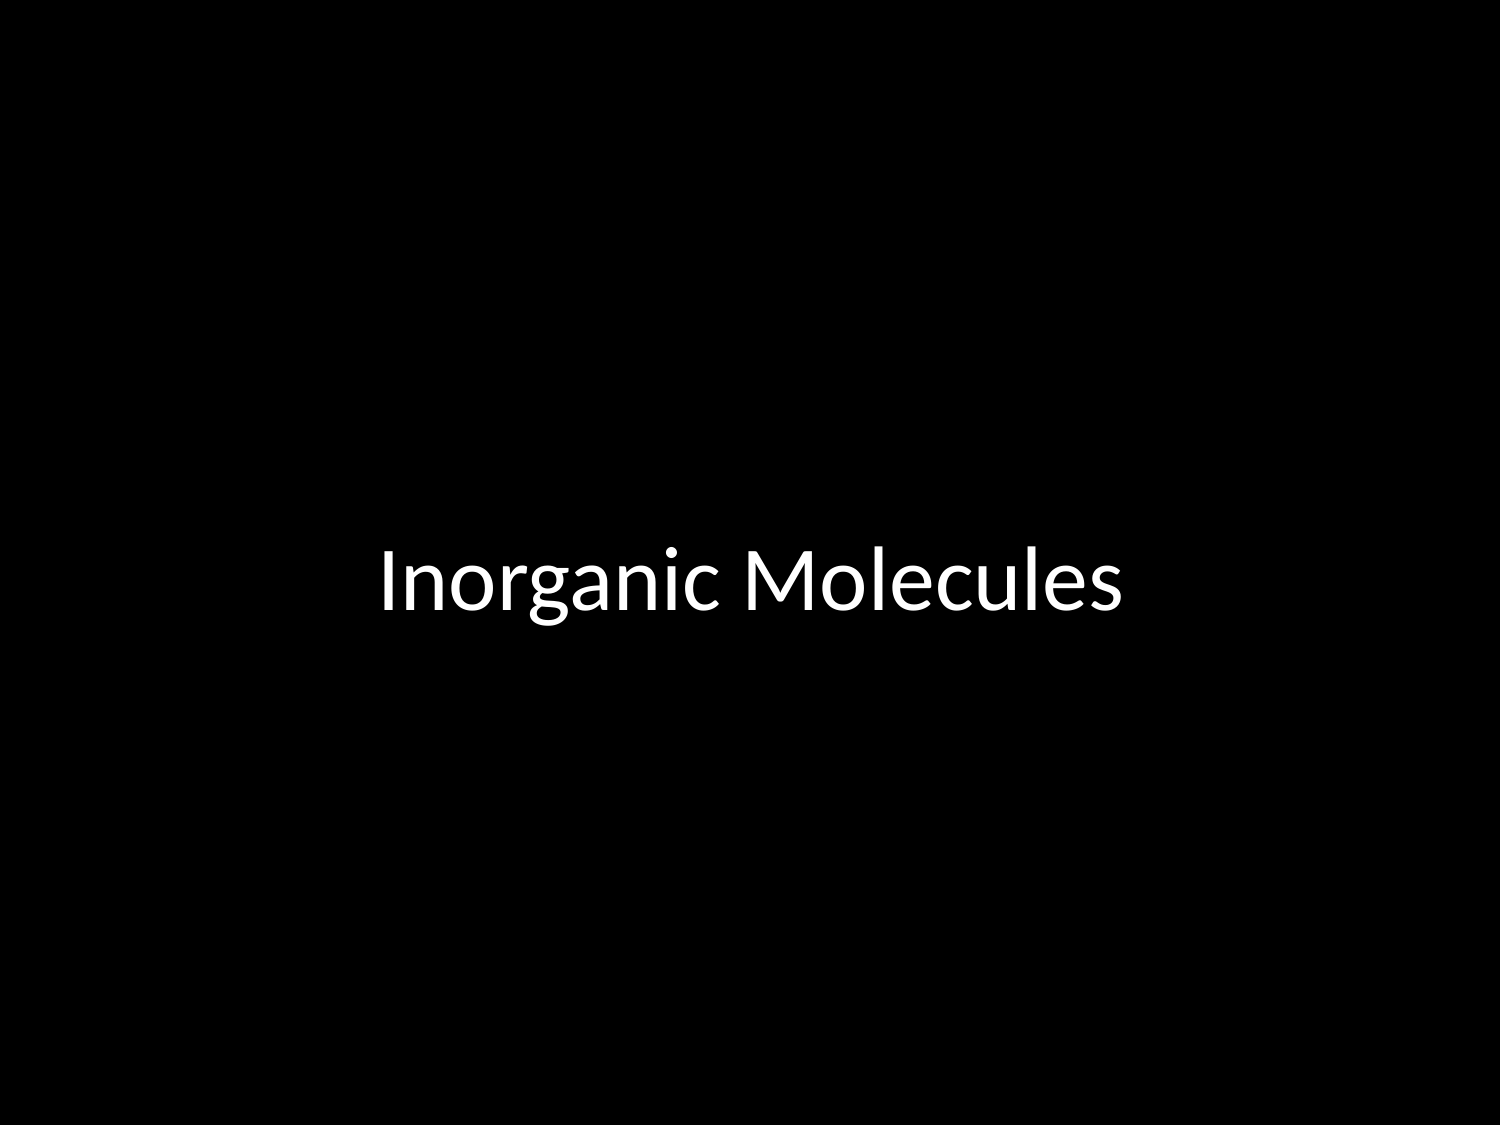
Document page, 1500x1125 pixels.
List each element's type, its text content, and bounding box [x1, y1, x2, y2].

title Inorganic Molecules [76, 479, 1427, 668]
